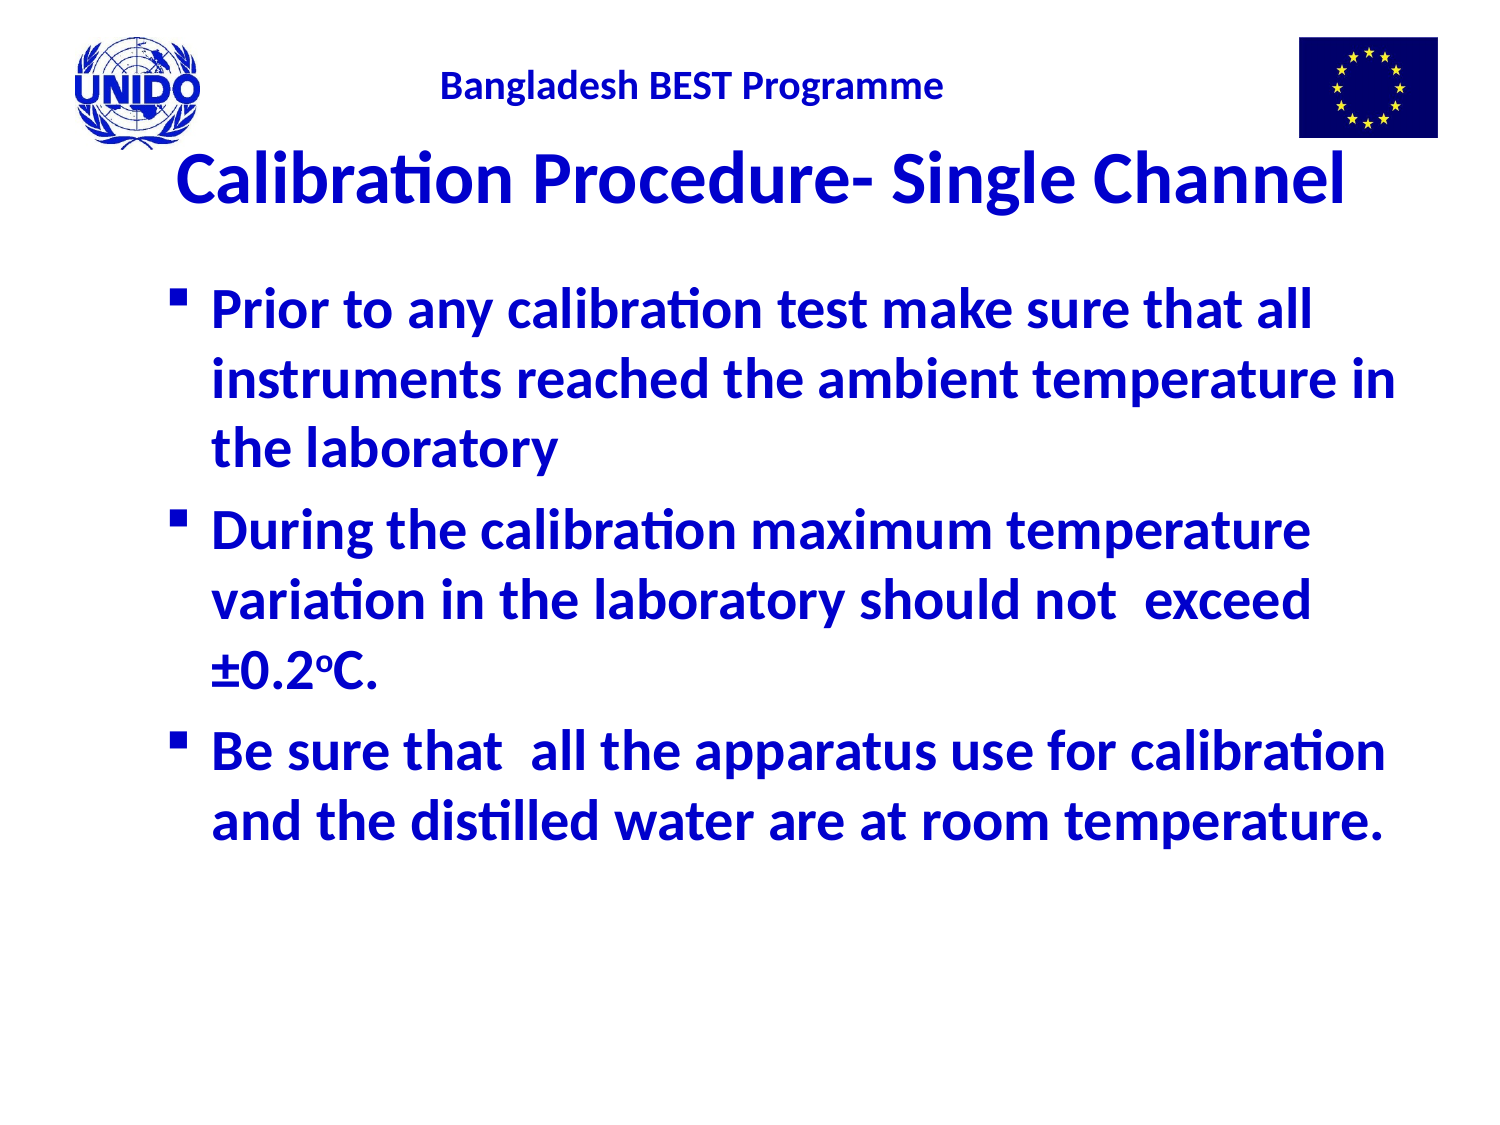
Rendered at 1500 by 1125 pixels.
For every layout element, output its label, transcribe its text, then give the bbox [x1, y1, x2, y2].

picture [1299, 37, 1438, 138]
picture [74, 37, 201, 151]
text_box Bangladesh BEST Programme [424, 50, 1038, 115]
title Calibration Procedure- Single Channel [87, 125, 1438, 313]
list Prior to any calibration test make sure that all instruments reached the ambient temperature in the laboratory During the calibration maximum temperature variation in the laboratory should not exceed ±0.2oC. Be sure that all the apparatus use for calibration and the distilled water are at room temperature. [75, 262, 1425, 1005]
